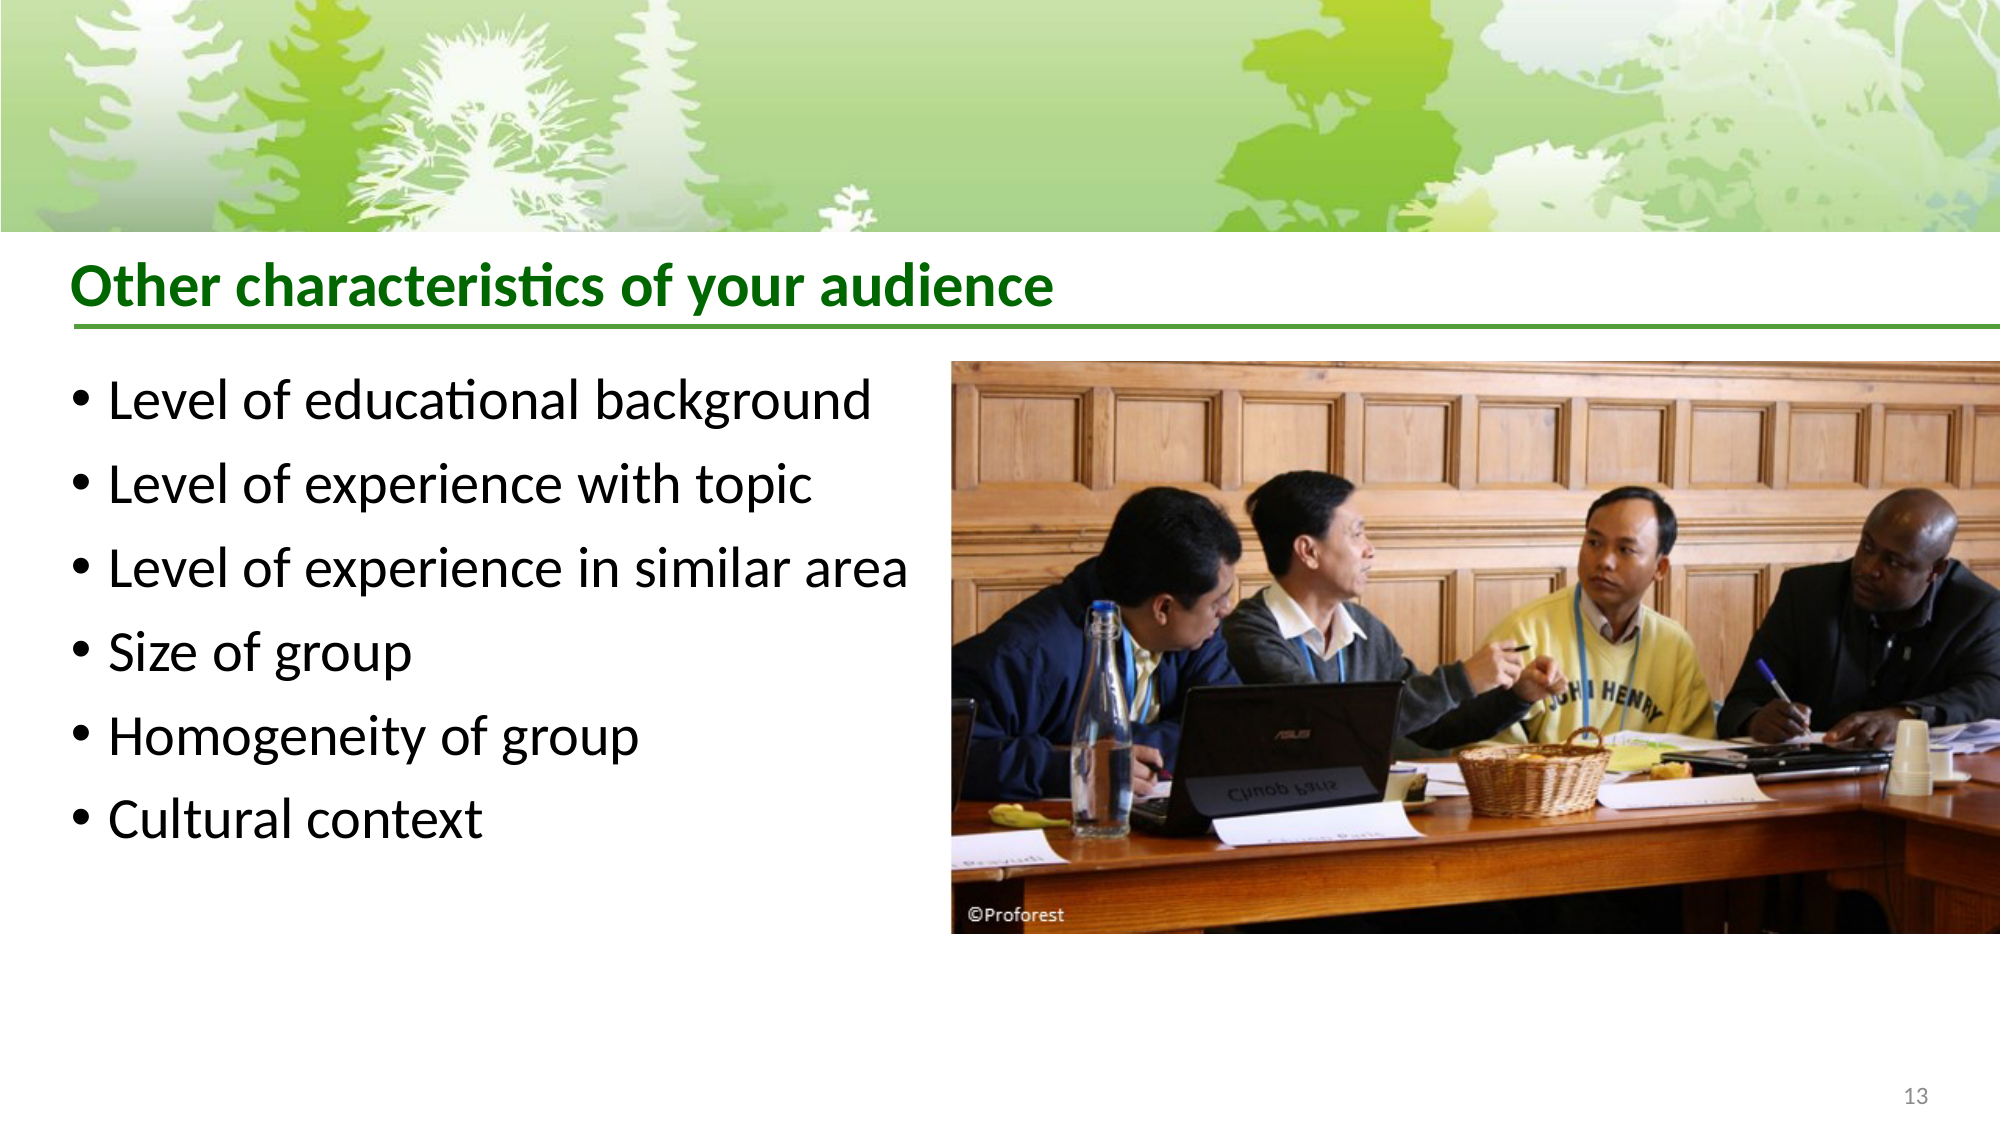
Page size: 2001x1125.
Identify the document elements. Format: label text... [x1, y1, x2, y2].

title Other characteristics of your audience [55, 192, 1406, 362]
picture [0, 0, 2000, 232]
slide_number 13 [1493, 1065, 1944, 1125]
picture [949, 361, 2000, 934]
list Level of educational background Level of experience with topic Level of experience in similar area Size of group Homogeneity of group Cultural context [55, 362, 1406, 1105]
